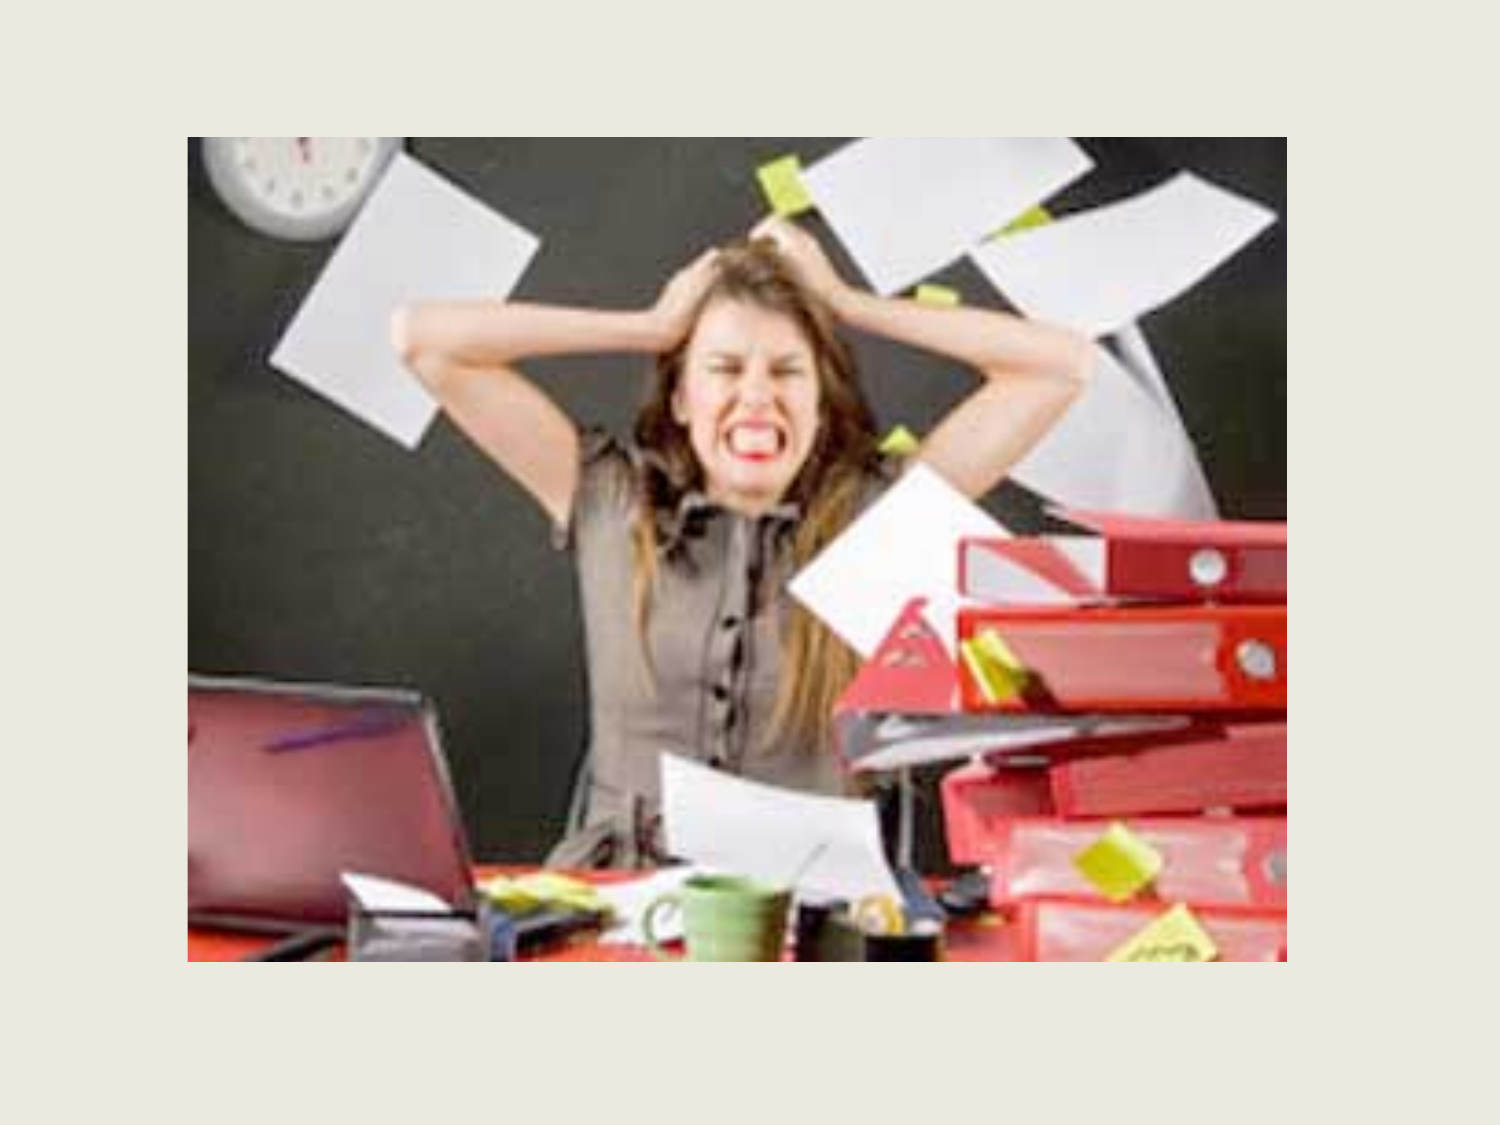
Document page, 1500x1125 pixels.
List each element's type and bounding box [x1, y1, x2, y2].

picture [187, 137, 1288, 963]
